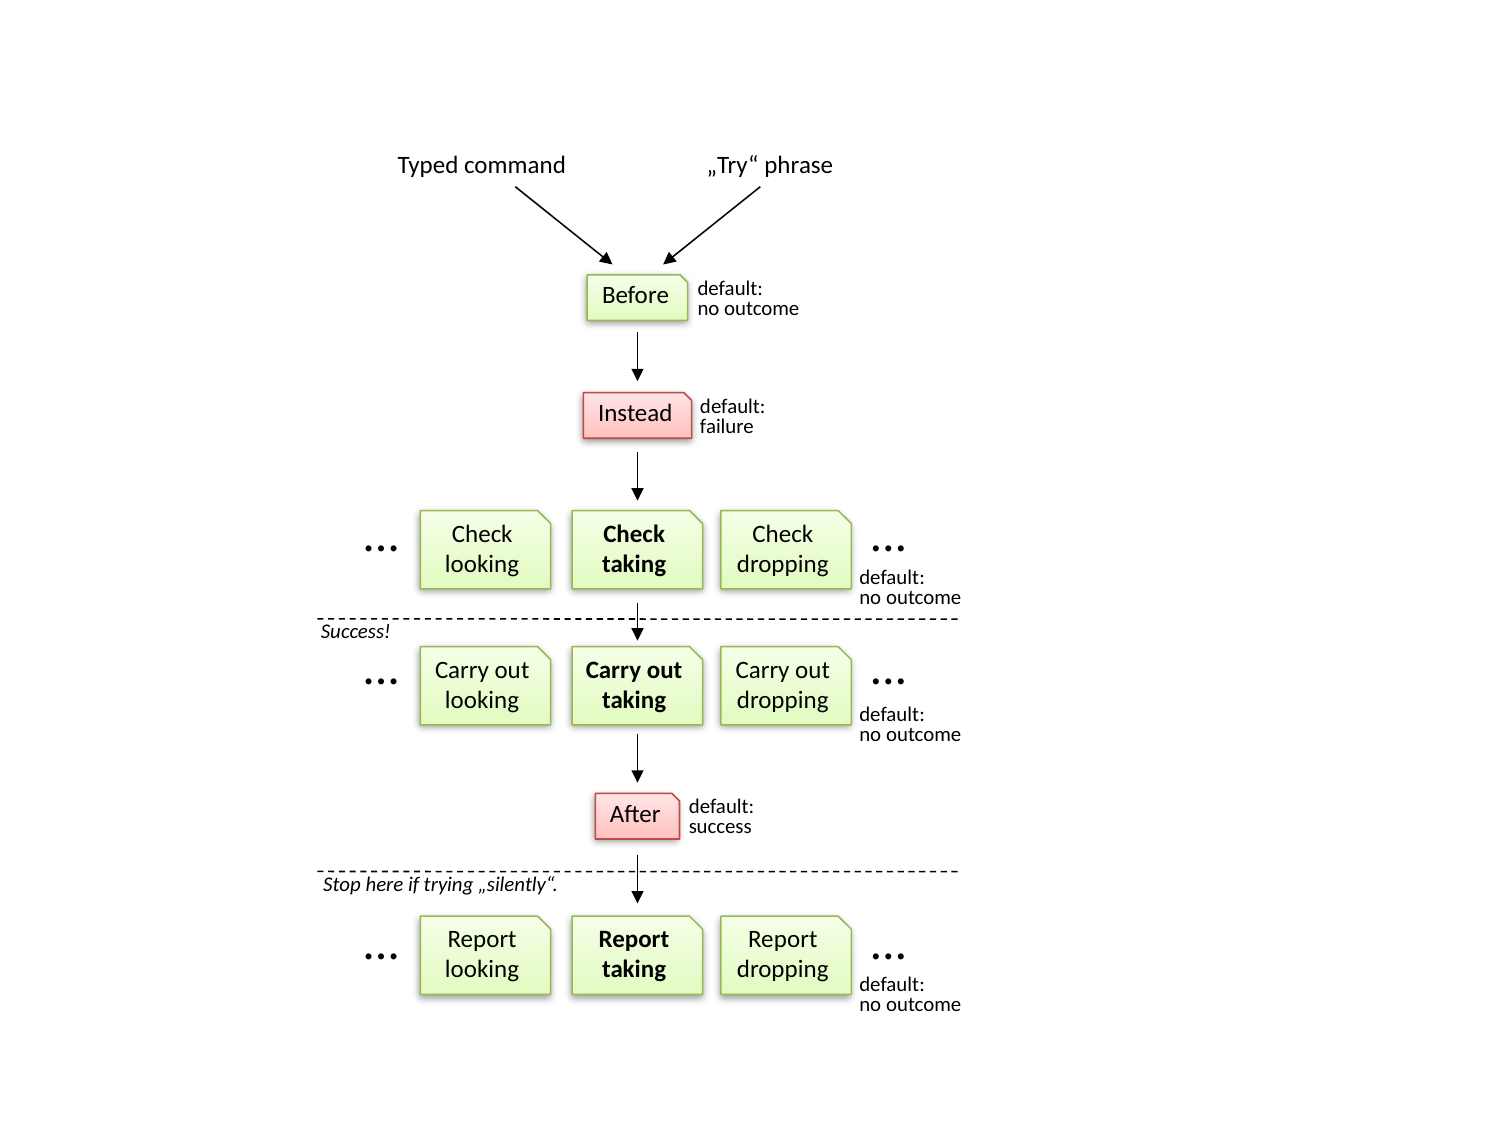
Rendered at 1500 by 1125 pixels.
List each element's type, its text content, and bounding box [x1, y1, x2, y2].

text_box default: no outcome [697, 279, 800, 320]
text_box default: no outcome [859, 975, 962, 1016]
text_box Report taking [571, 915, 704, 996]
text_box ... [347, 629, 415, 702]
text_box Carry out taking [571, 645, 704, 726]
text_box Success! [306, 610, 406, 651]
text_box Before [586, 274, 689, 322]
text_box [662, 186, 761, 265]
text_box „Try“ phrase [691, 141, 849, 186]
text_box Carry out looking [419, 645, 552, 726]
text_box ... [347, 903, 415, 978]
text_box After [594, 792, 681, 840]
text_box default: failure [699, 397, 766, 438]
text_box ... [854, 493, 922, 569]
text_box ... [347, 493, 415, 569]
text_box Report dropping [720, 915, 853, 996]
text_box Carry out dropping [720, 645, 853, 726]
text_box default: no outcome [859, 705, 962, 746]
text_box ... [854, 902, 922, 978]
text_box Report looking [419, 915, 552, 996]
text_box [514, 186, 613, 265]
text_box Check looking [419, 509, 552, 590]
text_box ... [854, 629, 922, 702]
text_box Instead [582, 391, 693, 440]
text_box Check dropping [720, 509, 853, 590]
text_box Stop here if trying „silently“. [308, 863, 574, 903]
text_box default: success [688, 797, 755, 838]
text_box default: no outcome [859, 568, 962, 609]
text_box Check taking [571, 509, 704, 590]
text_box Typed command [382, 141, 582, 186]
